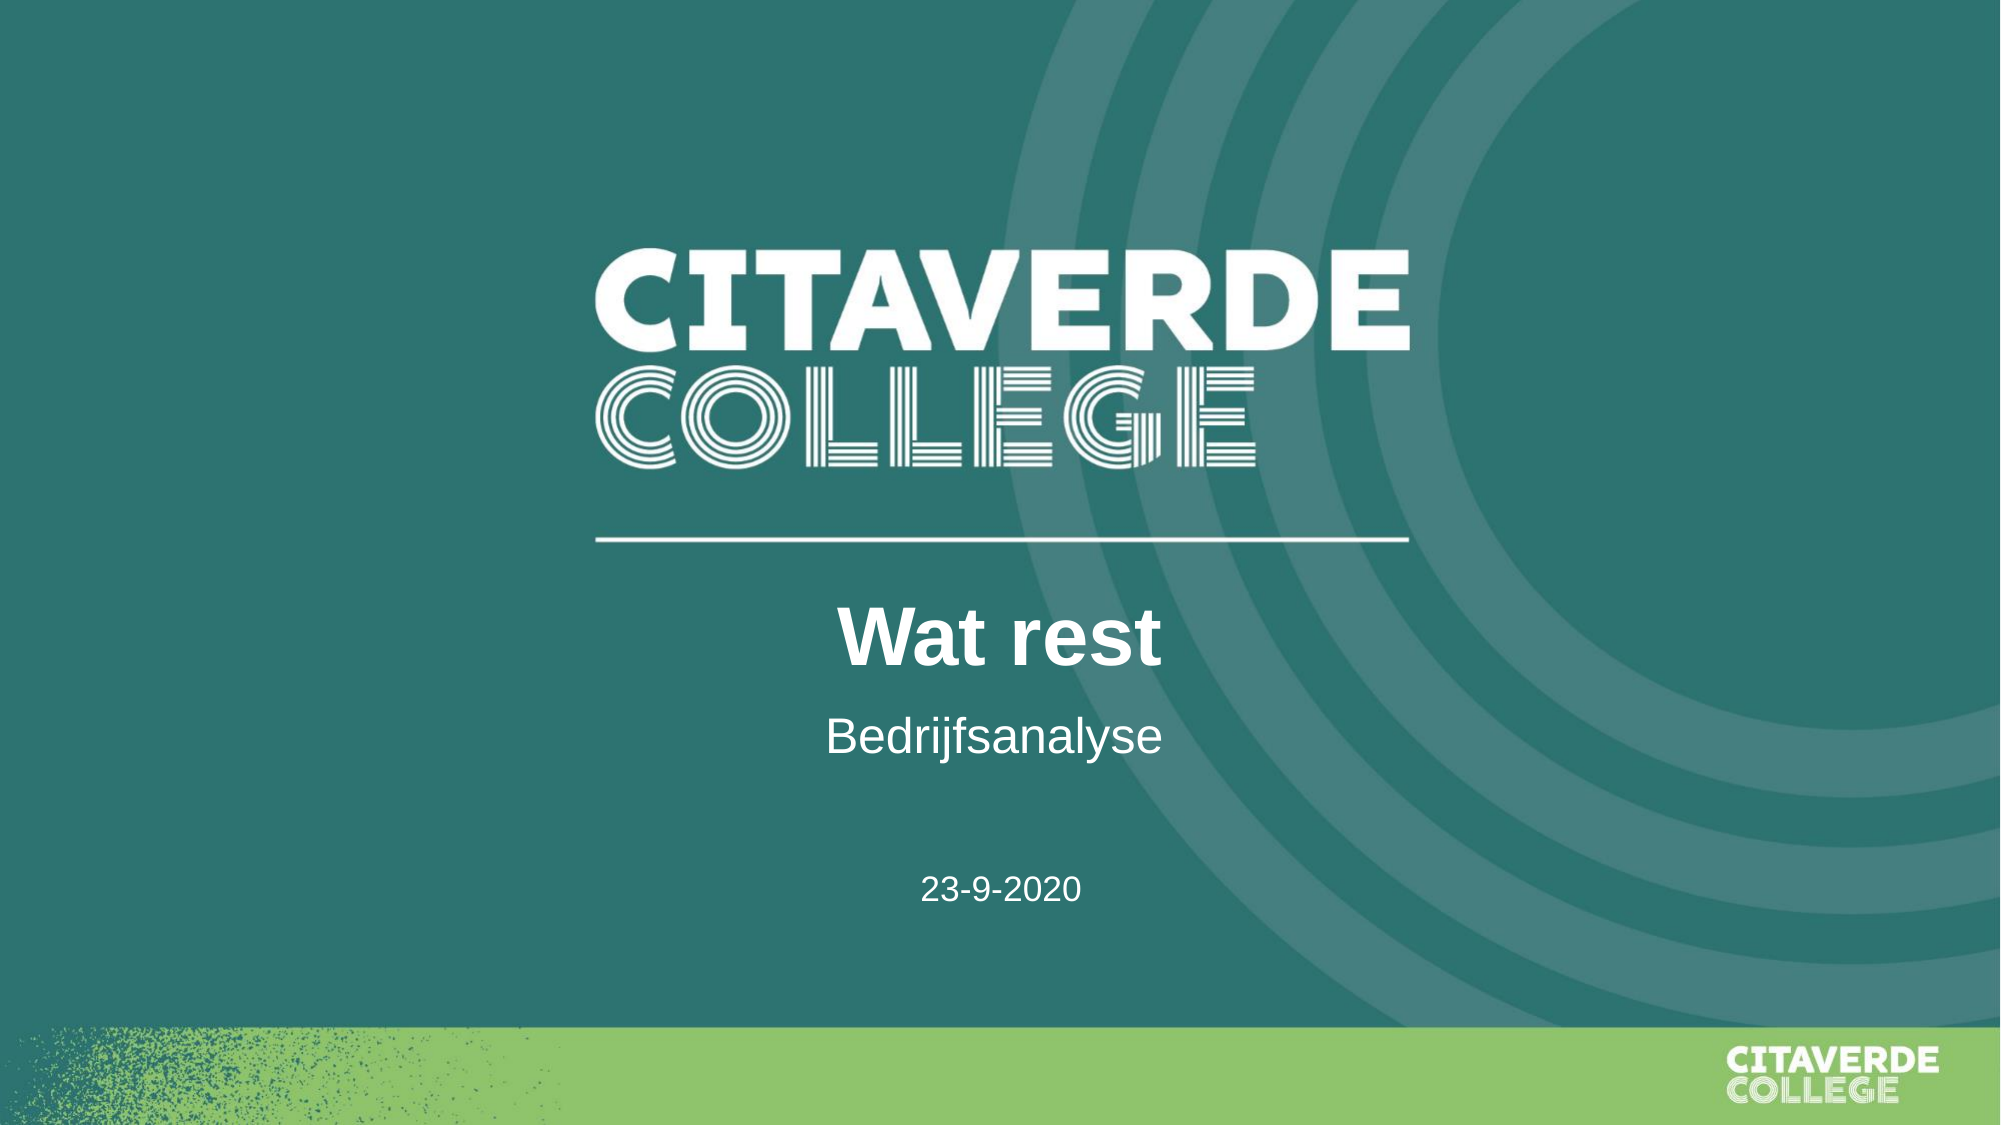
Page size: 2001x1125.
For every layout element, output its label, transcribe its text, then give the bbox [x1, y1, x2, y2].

list 23-9-2020 [188, 869, 1815, 950]
list Bedrijfsanalyse [188, 713, 1815, 781]
list Wat rest [187, 601, 1813, 713]
picture [0, 0, 2001, 1125]
